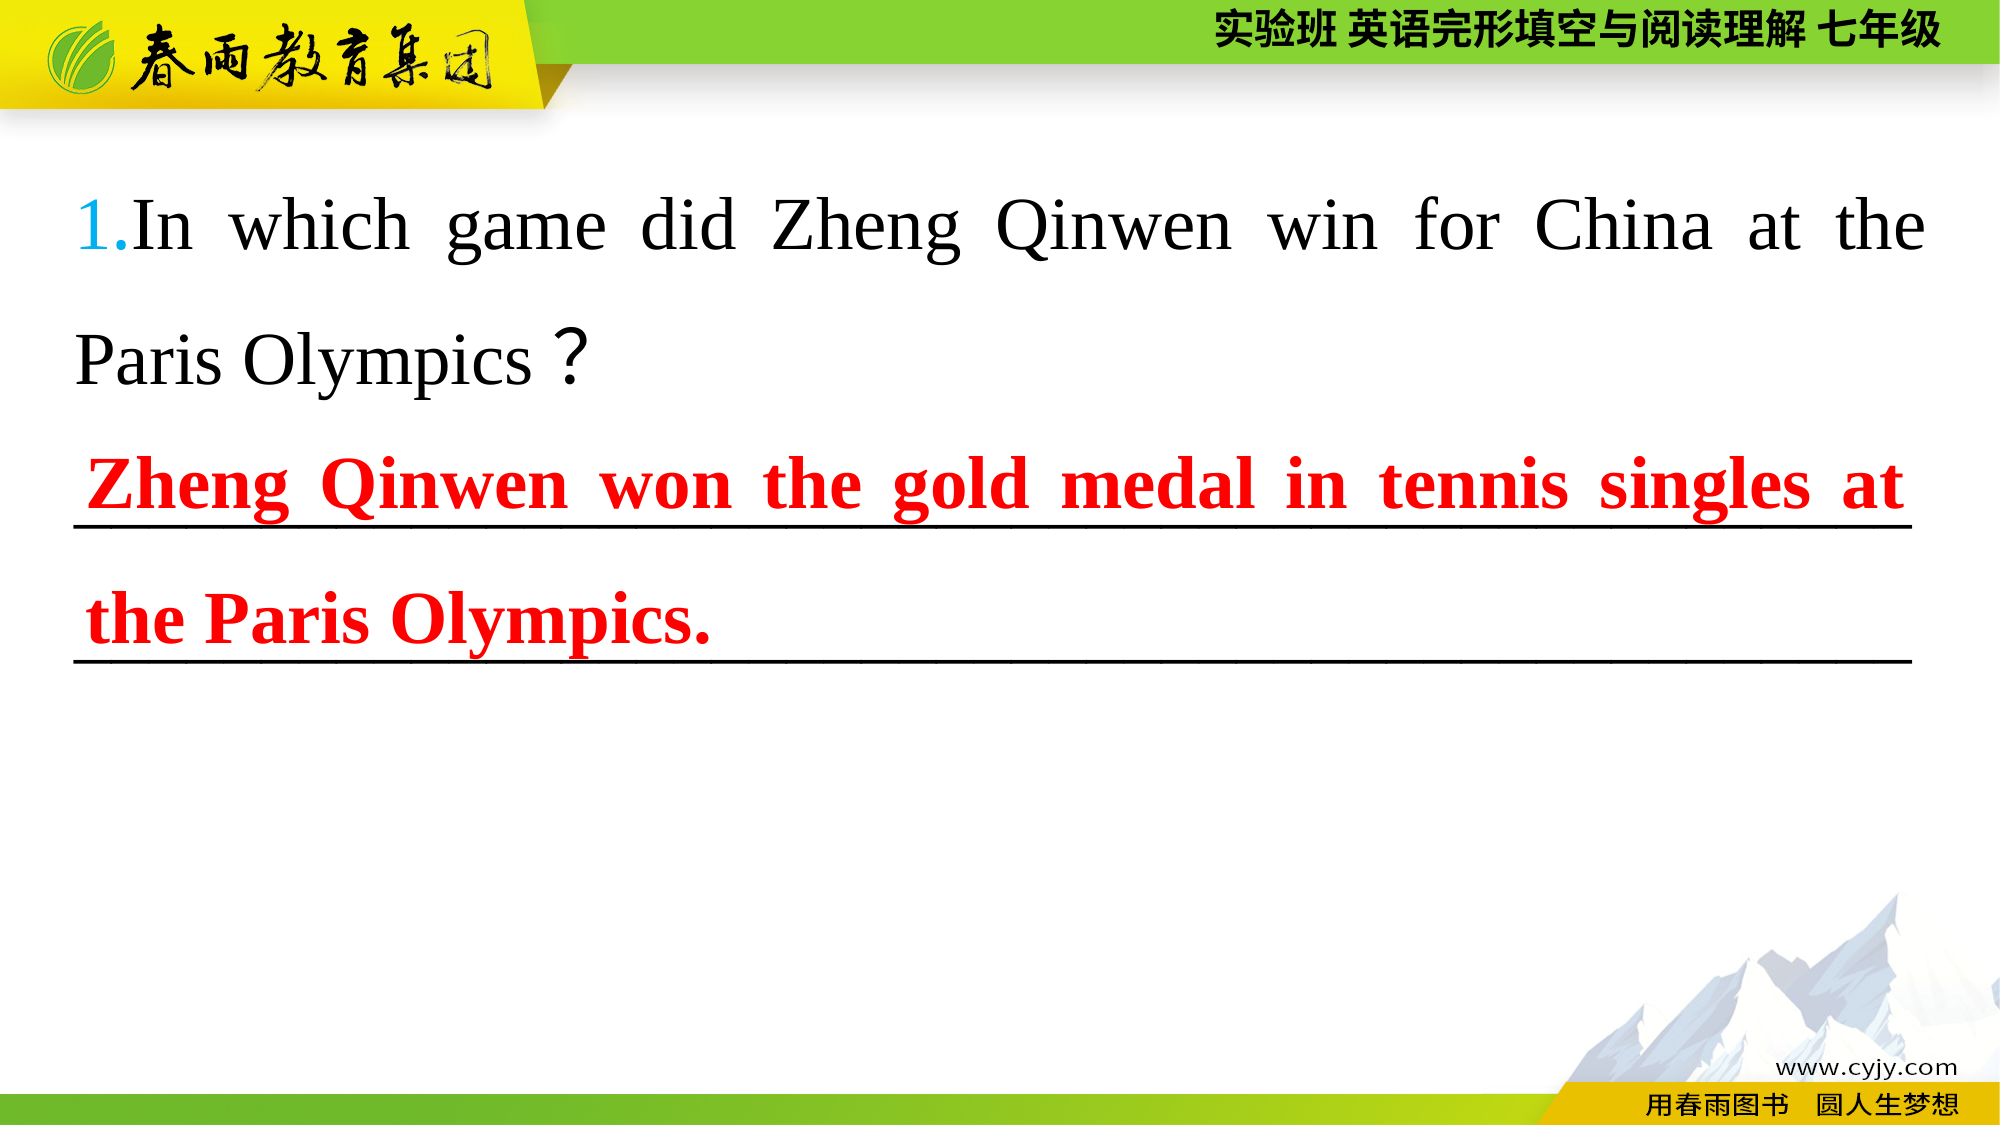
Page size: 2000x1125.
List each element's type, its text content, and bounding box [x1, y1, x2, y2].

list 1.In which game did Zheng Qinwen win for China at the Paris Olympics？ _________________________________________________ _________________________________________________ [59, 122, 1944, 683]
text_box Zheng Qinwen won the gold medal in tennis singles at the Paris Olympics. [70, 381, 1922, 667]
picture [0, 0, 2000, 1125]
